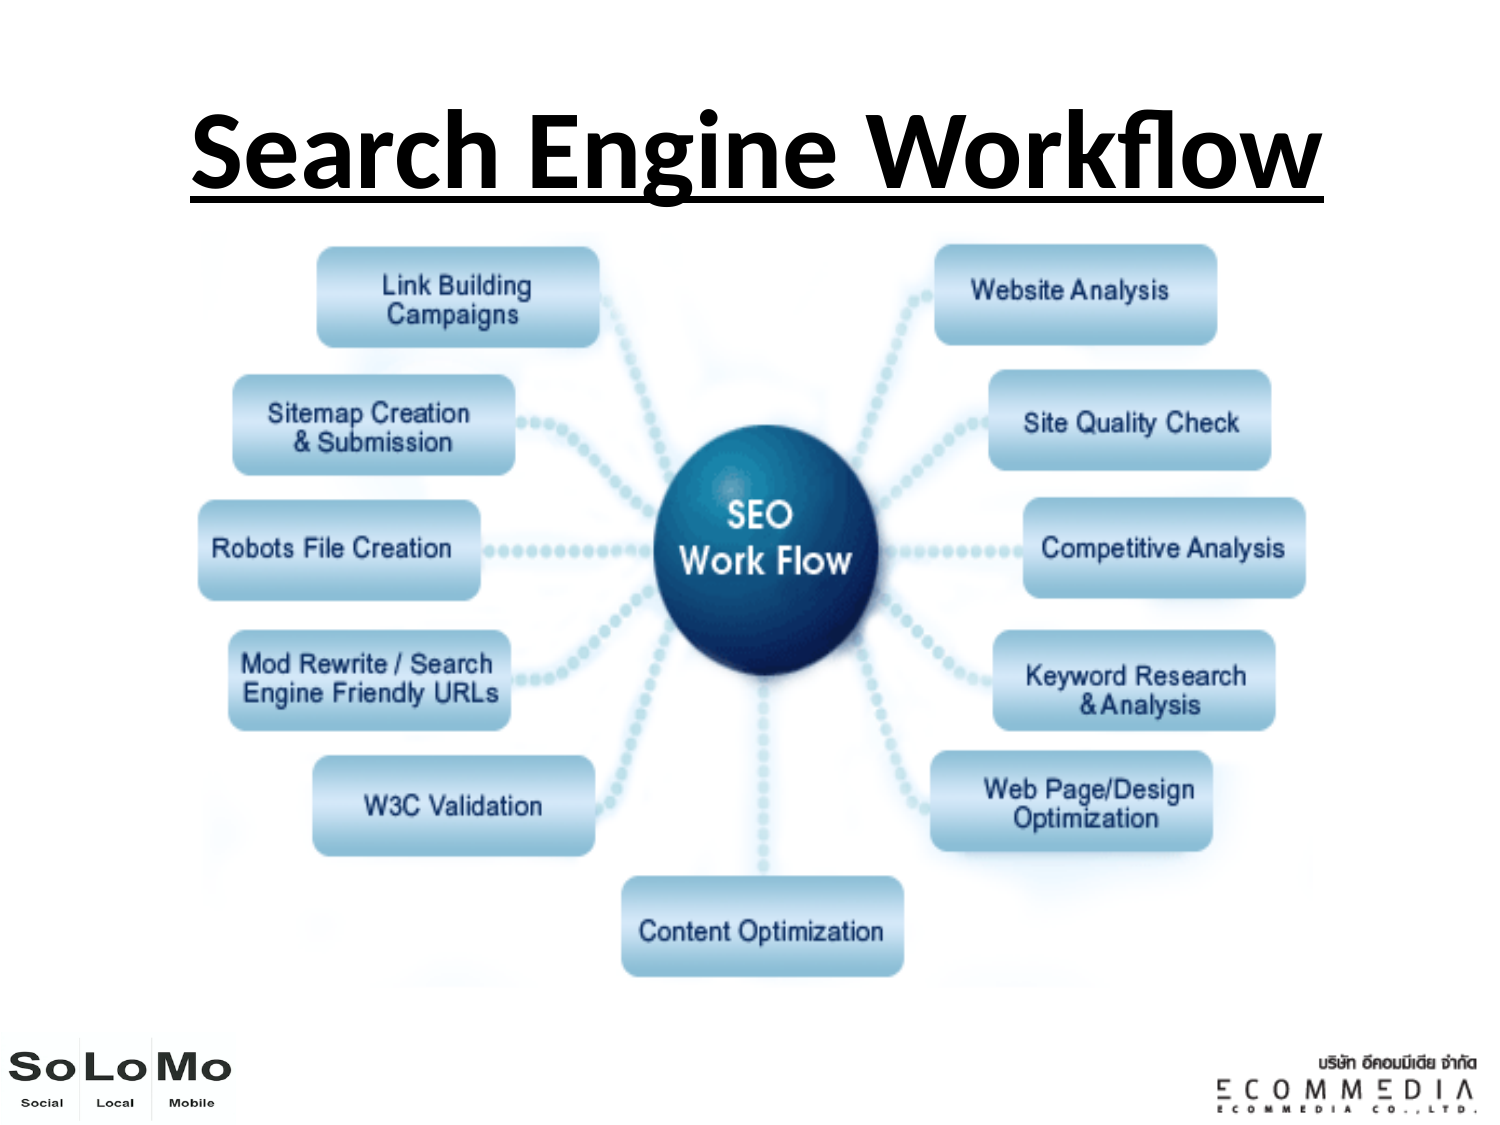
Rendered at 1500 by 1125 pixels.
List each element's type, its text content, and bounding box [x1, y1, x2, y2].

picture [1206, 1031, 1489, 1116]
picture [0, 1031, 237, 1125]
picture [191, 228, 1313, 997]
title Search Engine Workflow [119, 23, 1395, 265]
